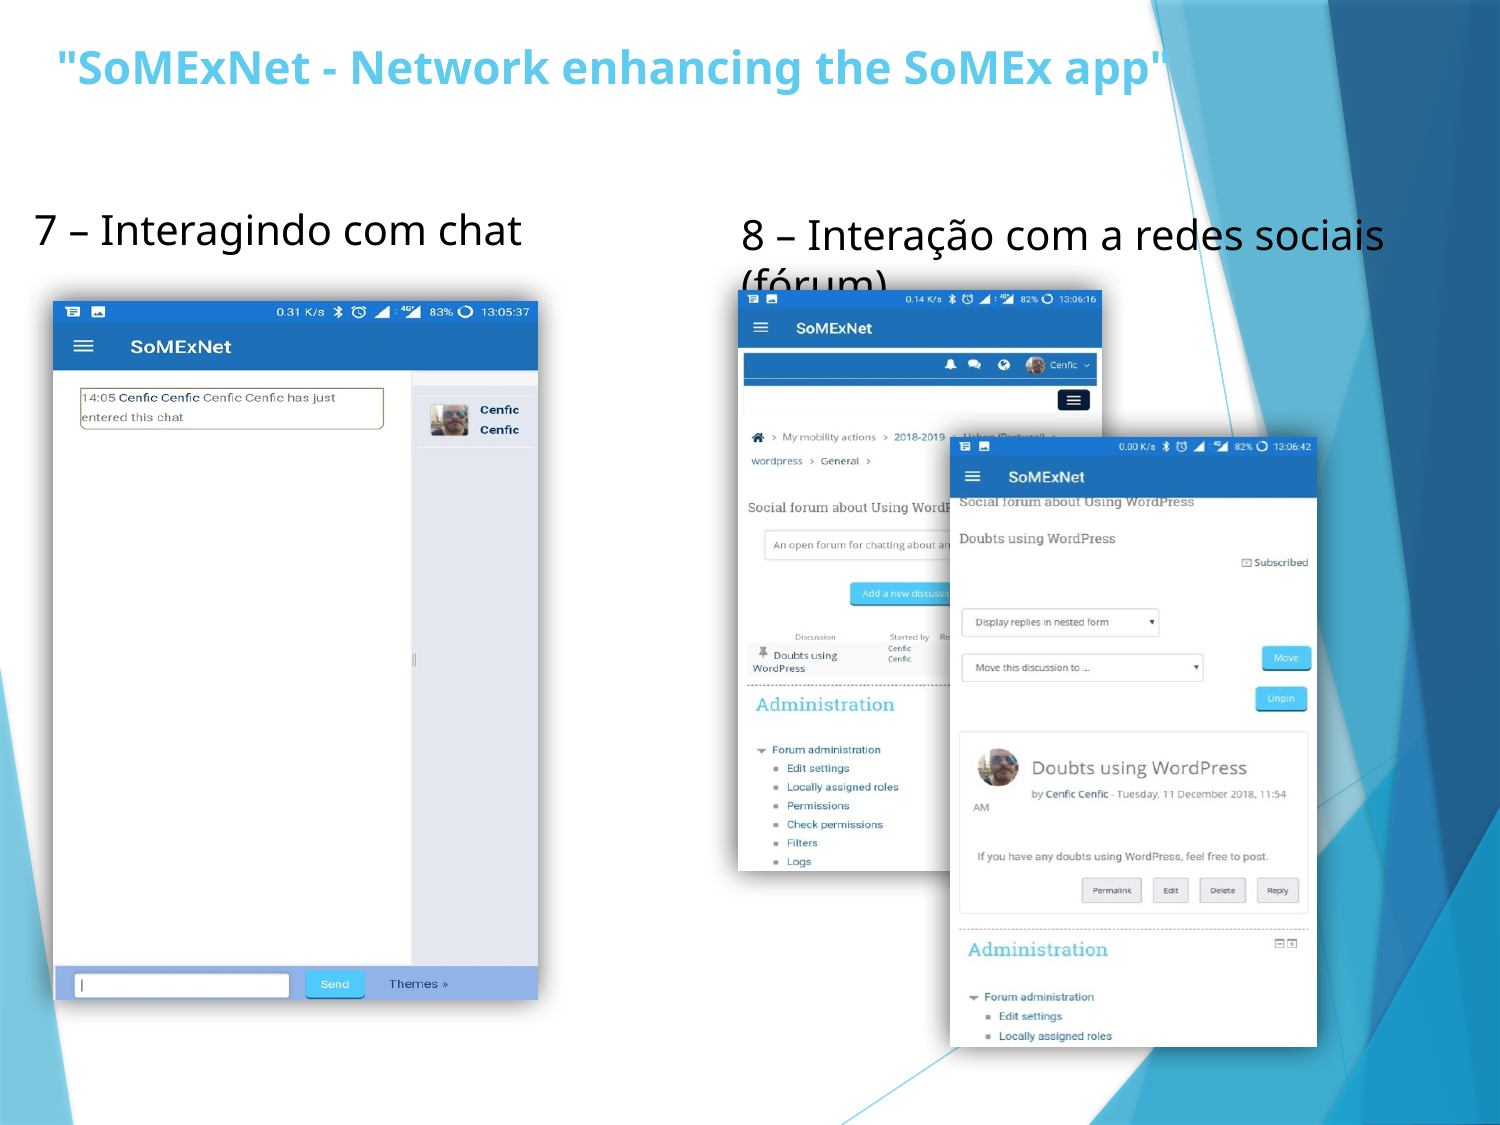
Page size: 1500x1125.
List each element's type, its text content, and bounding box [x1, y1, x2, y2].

text_box 7 – Interagindo com chat [19, 196, 537, 262]
picture [52, 300, 538, 1000]
picture [737, 290, 1318, 1048]
title "SoMExNet - Network enhancing the SoMEx app" [41, 30, 1415, 114]
text_box 8 – Interação com a redes sociais (fórum) [726, 201, 1436, 317]
